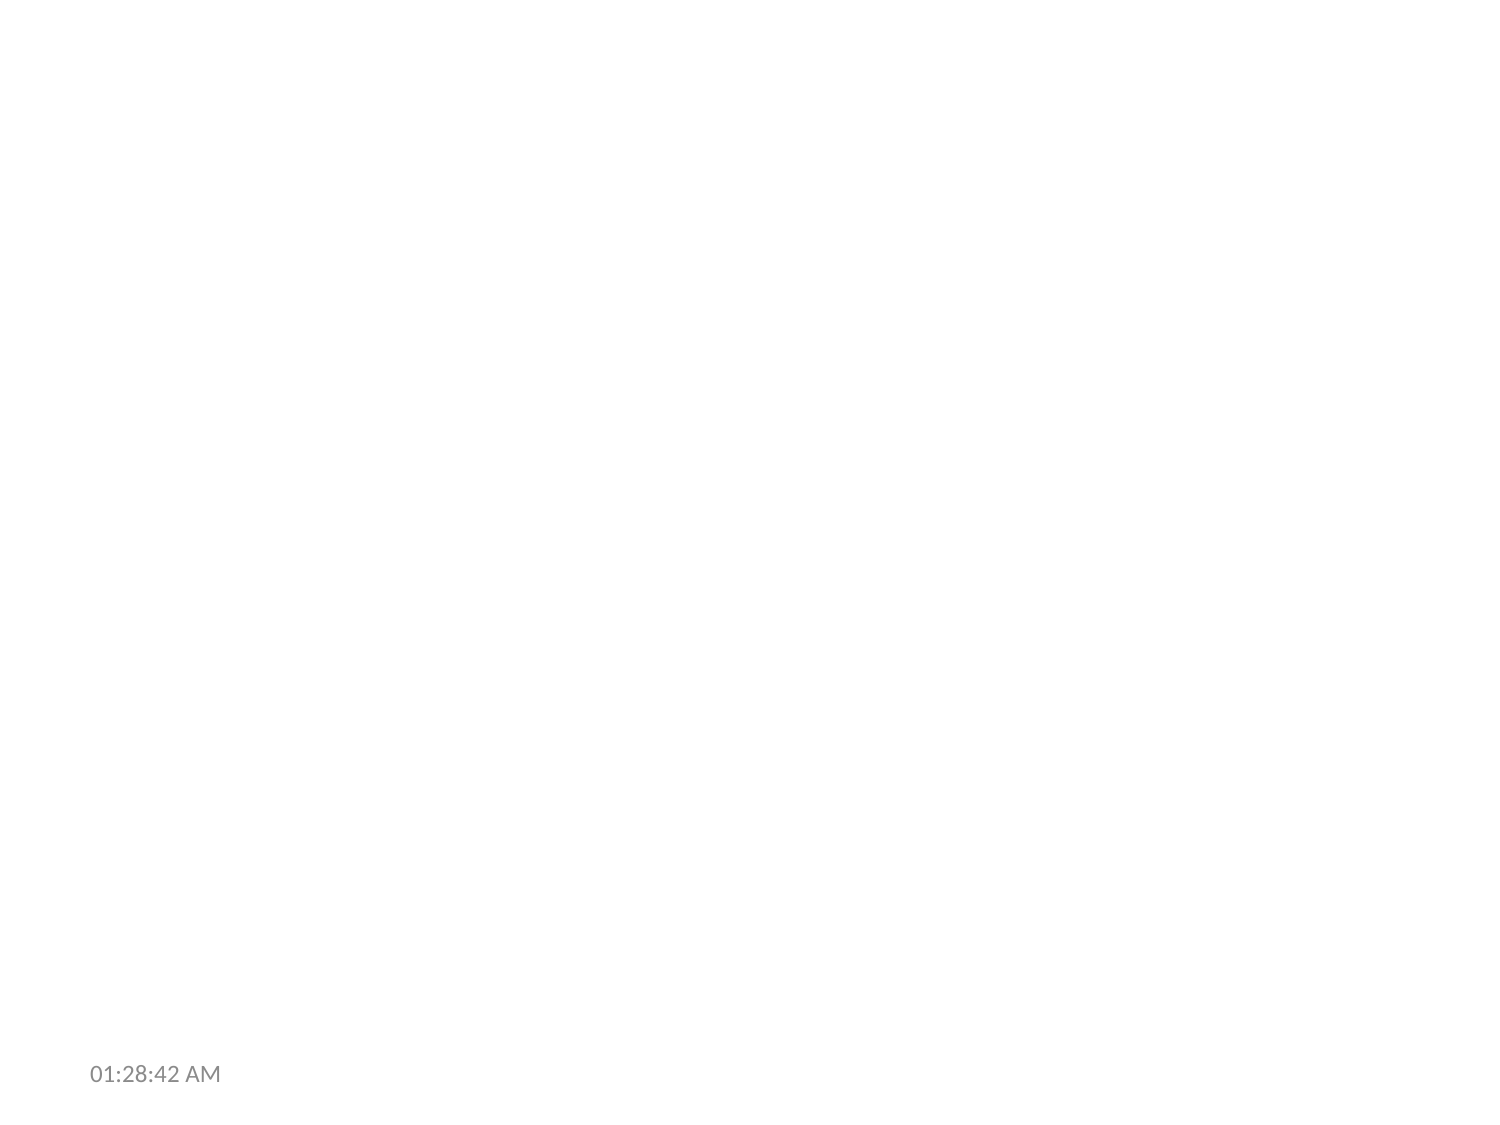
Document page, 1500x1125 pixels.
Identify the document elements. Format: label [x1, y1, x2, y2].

slide_number [75, 1042, 425, 1103]
